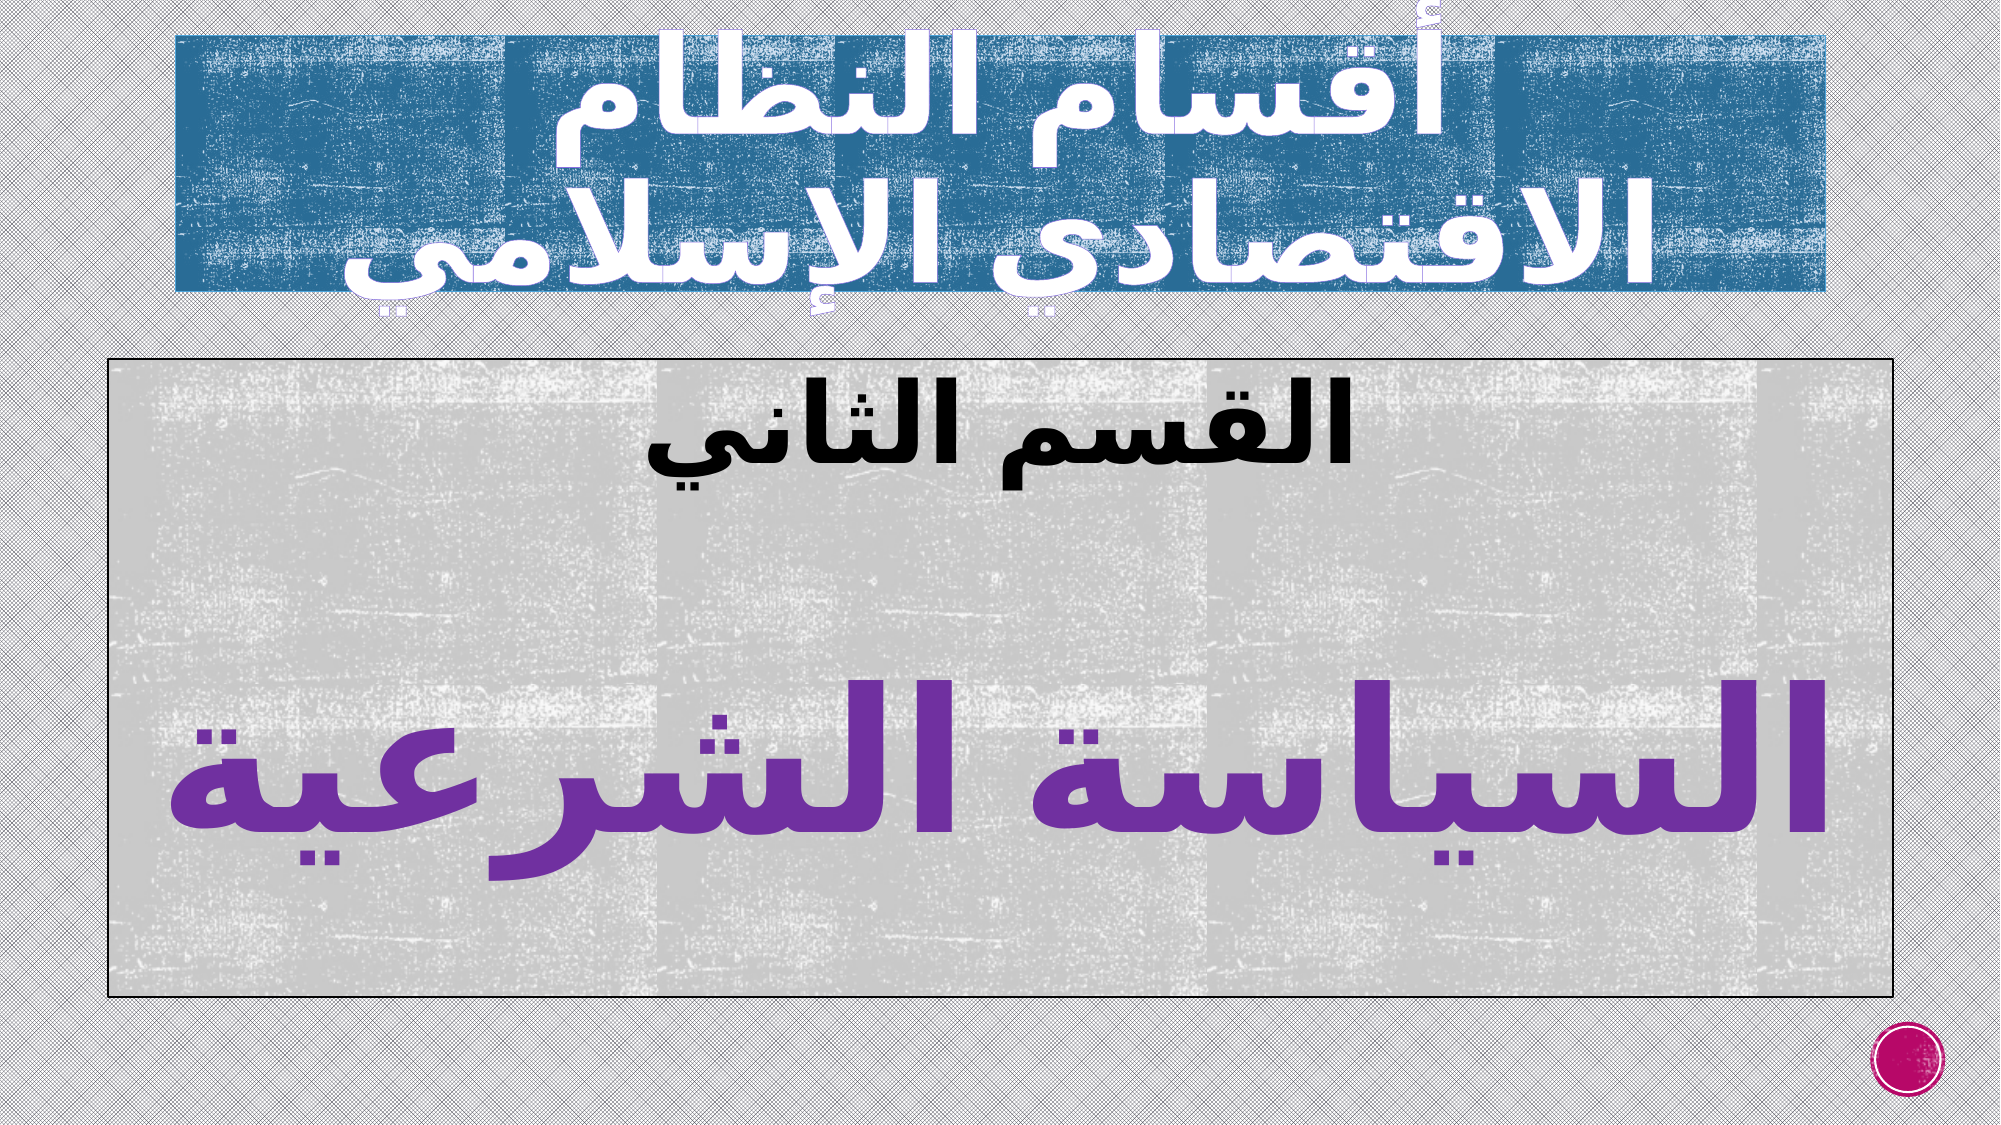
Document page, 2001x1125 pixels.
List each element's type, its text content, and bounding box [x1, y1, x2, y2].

title أقسام النظام الاقتصادي الإسلامي [175, 35, 1826, 292]
list القسم الثاني السياسة الشرعية [107, 358, 1894, 998]
